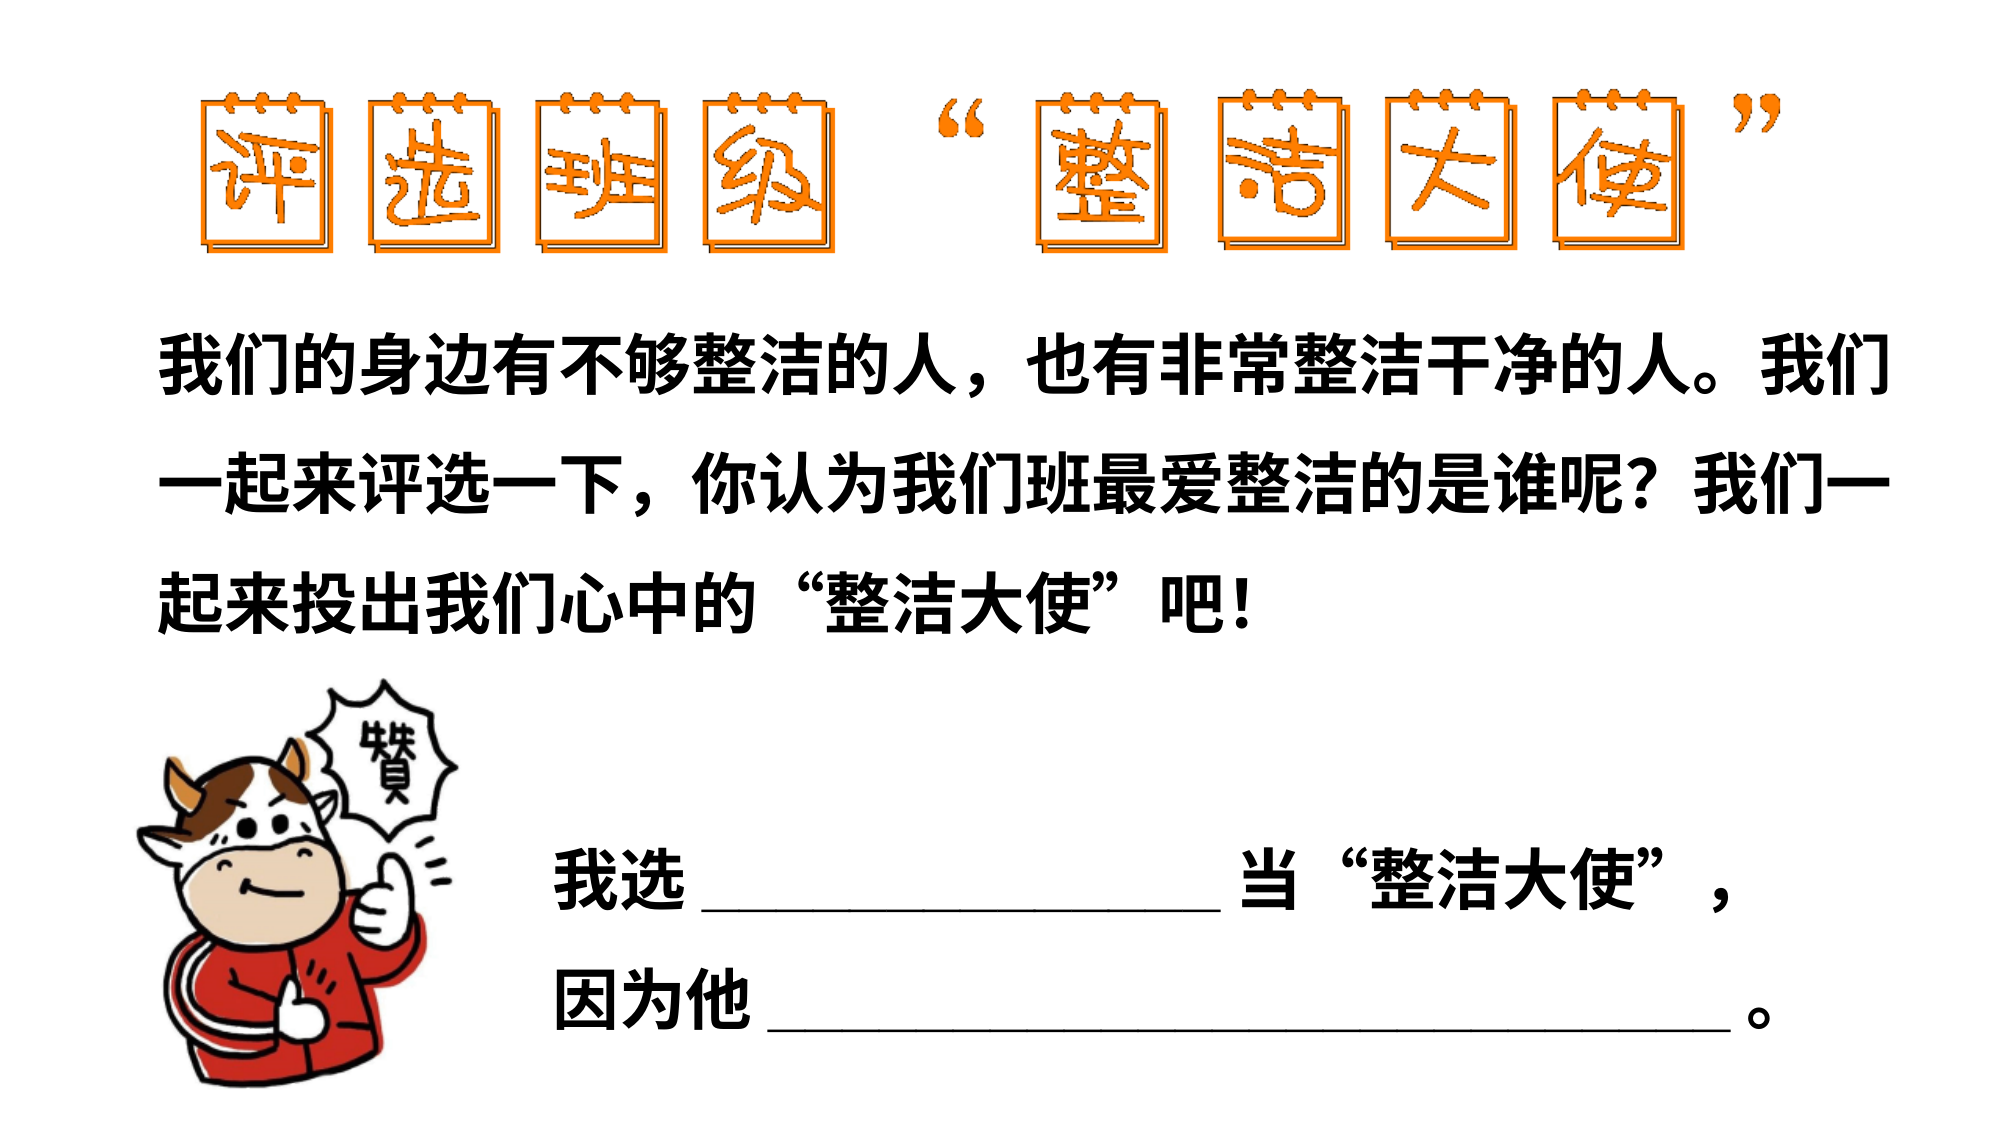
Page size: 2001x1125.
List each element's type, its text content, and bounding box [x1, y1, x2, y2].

picture [142, 14, 2000, 315]
text_box 我们的身边有不够整洁的人，也有非常整洁干净的人。我们一起来评选一下，你认为我们班最爱整洁的是谁呢？我们一起来投出我们心中的“整洁大使”吧！ [142, 297, 1960, 650]
text_box 我选______________当“整洁大使”， 因为他__________________________。 [537, 790, 1884, 1046]
picture [112, 674, 504, 1093]
